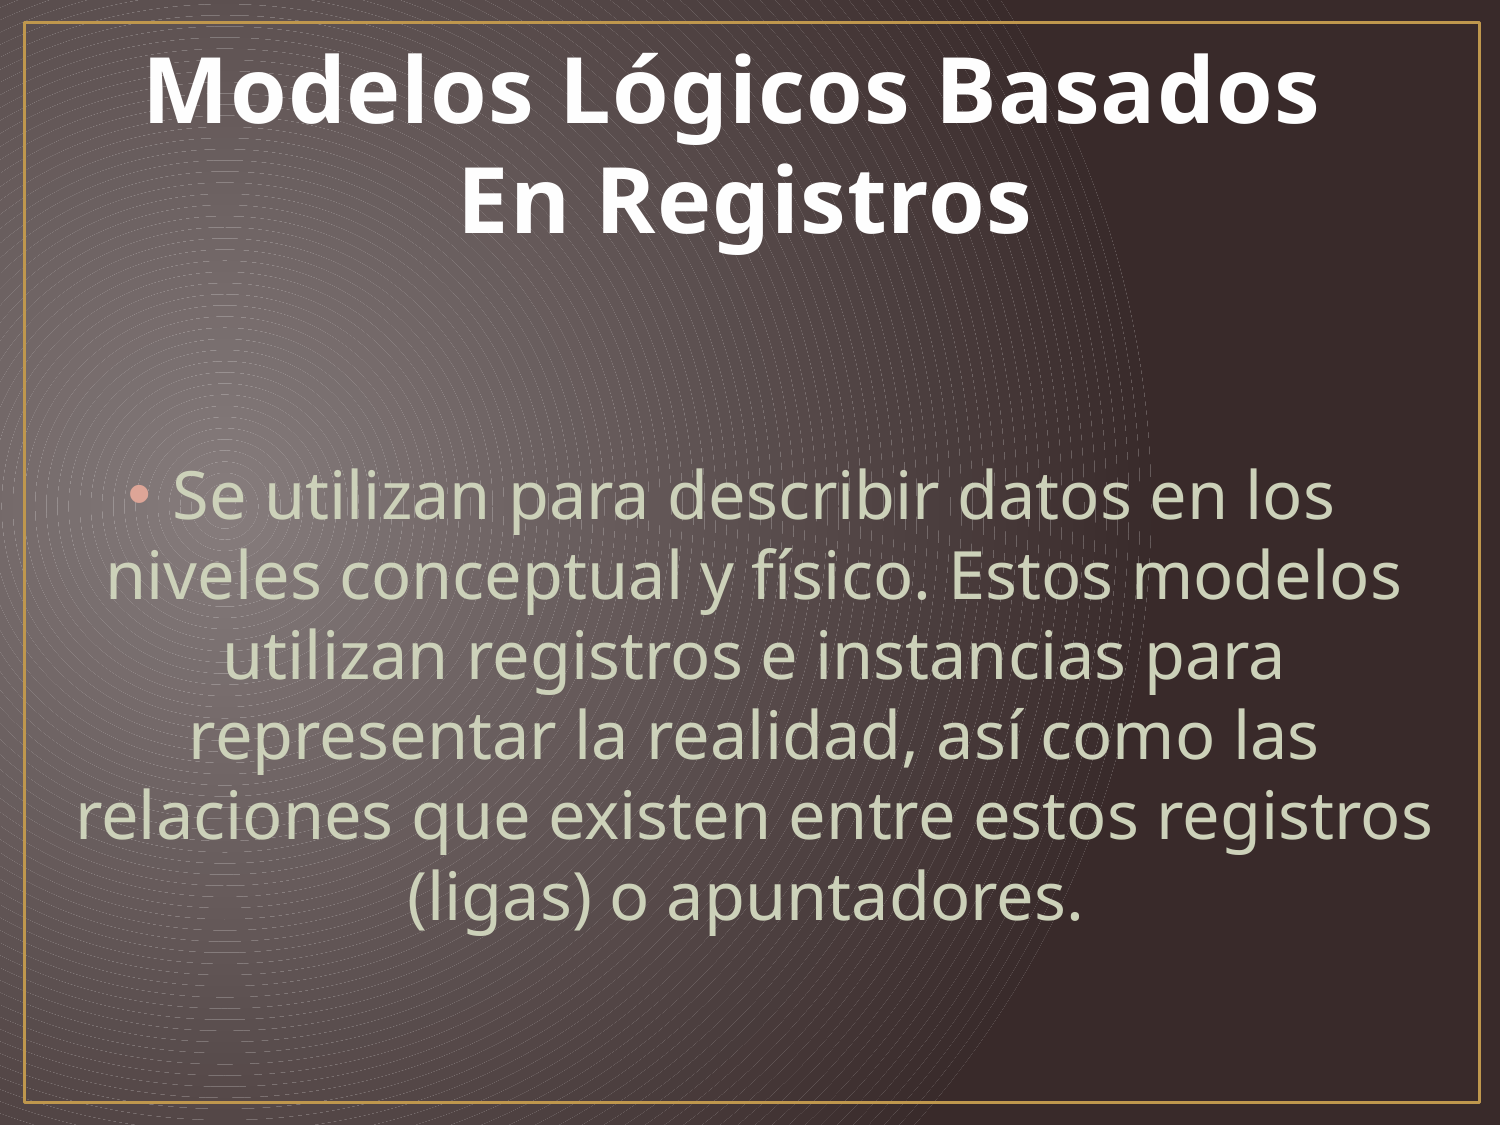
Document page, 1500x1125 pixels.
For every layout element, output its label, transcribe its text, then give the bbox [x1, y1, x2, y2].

title Modelos Lógicos Basados En Registros [70, 23, 1421, 260]
list Se utilizan para describir datos en los niveles conceptual y físico. Estos modelos utilizan registros e instancias para representar la realidad, así como las relaciones que existen entre estos registros (ligas) o apuntadores. [0, 445, 1465, 973]
